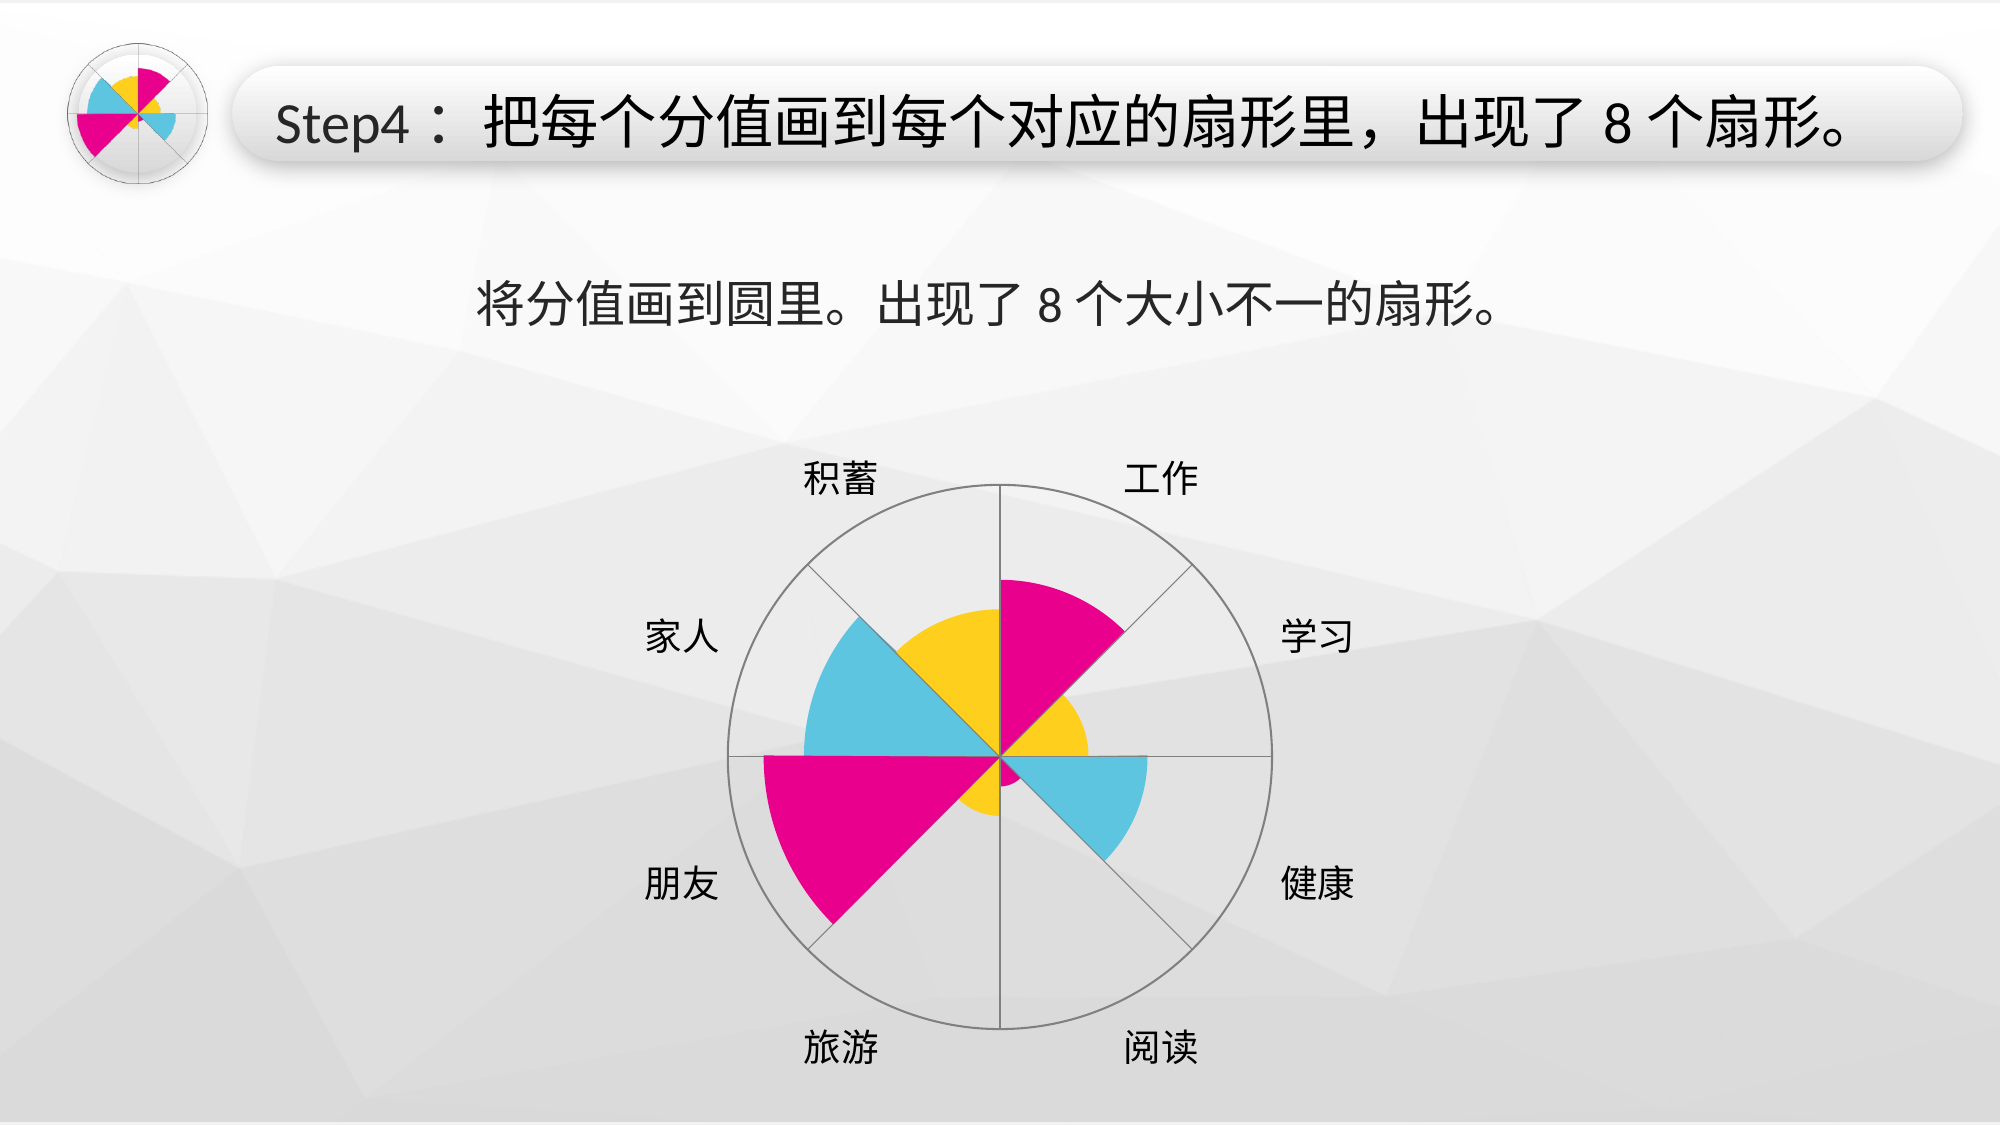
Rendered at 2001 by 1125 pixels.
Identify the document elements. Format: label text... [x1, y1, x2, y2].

picture [0, 3, 2000, 1122]
text_box Step4：把每个分值画到每个对应的扇形里，出现了8个扇形。 [260, 77, 1895, 163]
text_box 阅读 [1109, 1030, 1214, 1076]
text_box 家人 [629, 605, 727, 666]
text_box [727, 484, 1273, 1030]
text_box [67, 43, 208, 184]
text_box 健康 [1273, 852, 1370, 913]
text_box 学习 [1273, 605, 1370, 666]
text_box 朋友 [629, 852, 727, 913]
text_box 工作 [1109, 447, 1214, 484]
text_box 积蓄 [789, 447, 894, 484]
text_box 旅游 [789, 1030, 894, 1076]
text_box [231, 65, 1964, 163]
text_box 将分值画到圆里。出现了8个大小不一的扇形。 [207, 253, 1793, 340]
